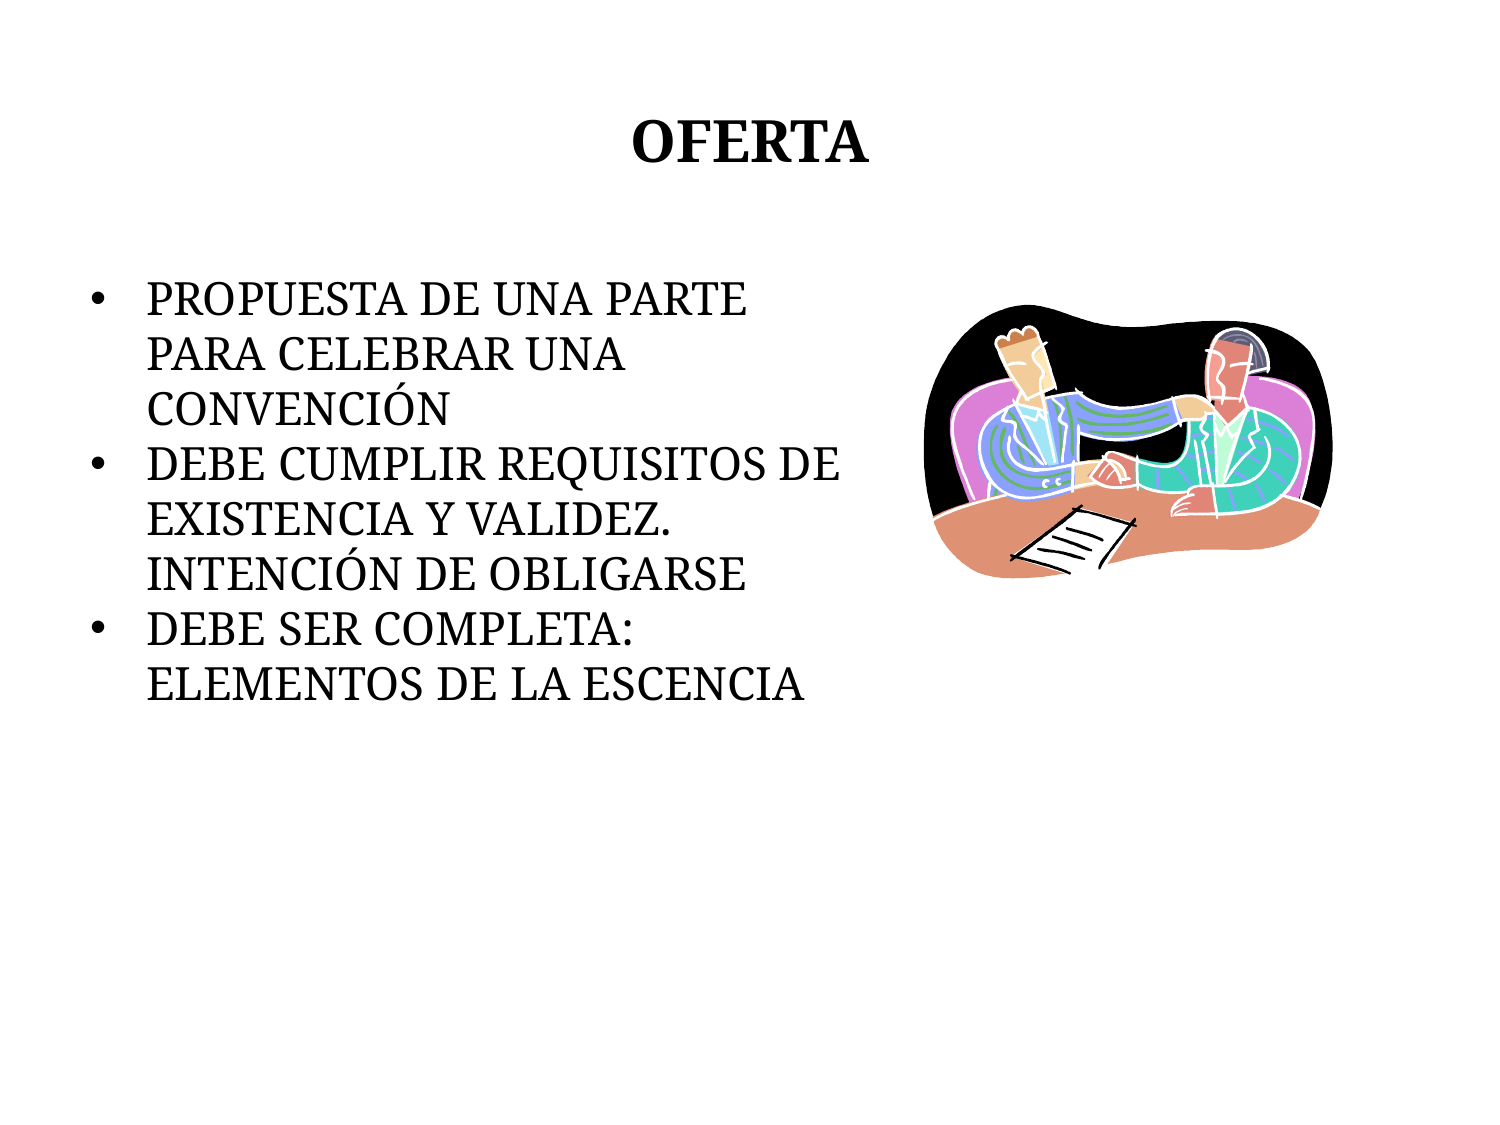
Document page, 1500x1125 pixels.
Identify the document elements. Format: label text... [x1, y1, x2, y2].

picture [918, 299, 1338, 584]
list PROPUESTA DE UNA PARTE PARA CELEBRAR UNA CONVENCIÓN DEBE CUMPLIR REQUISITOS DE EXISTENCIA Y VALIDEZ. INTENCIÓN DE OBLIGARSE DEBE SER COMPLETA: ELEMENTOS DE LA ESCENCIA [75, 262, 875, 1005]
title OFERTA [75, 45, 1425, 233]
